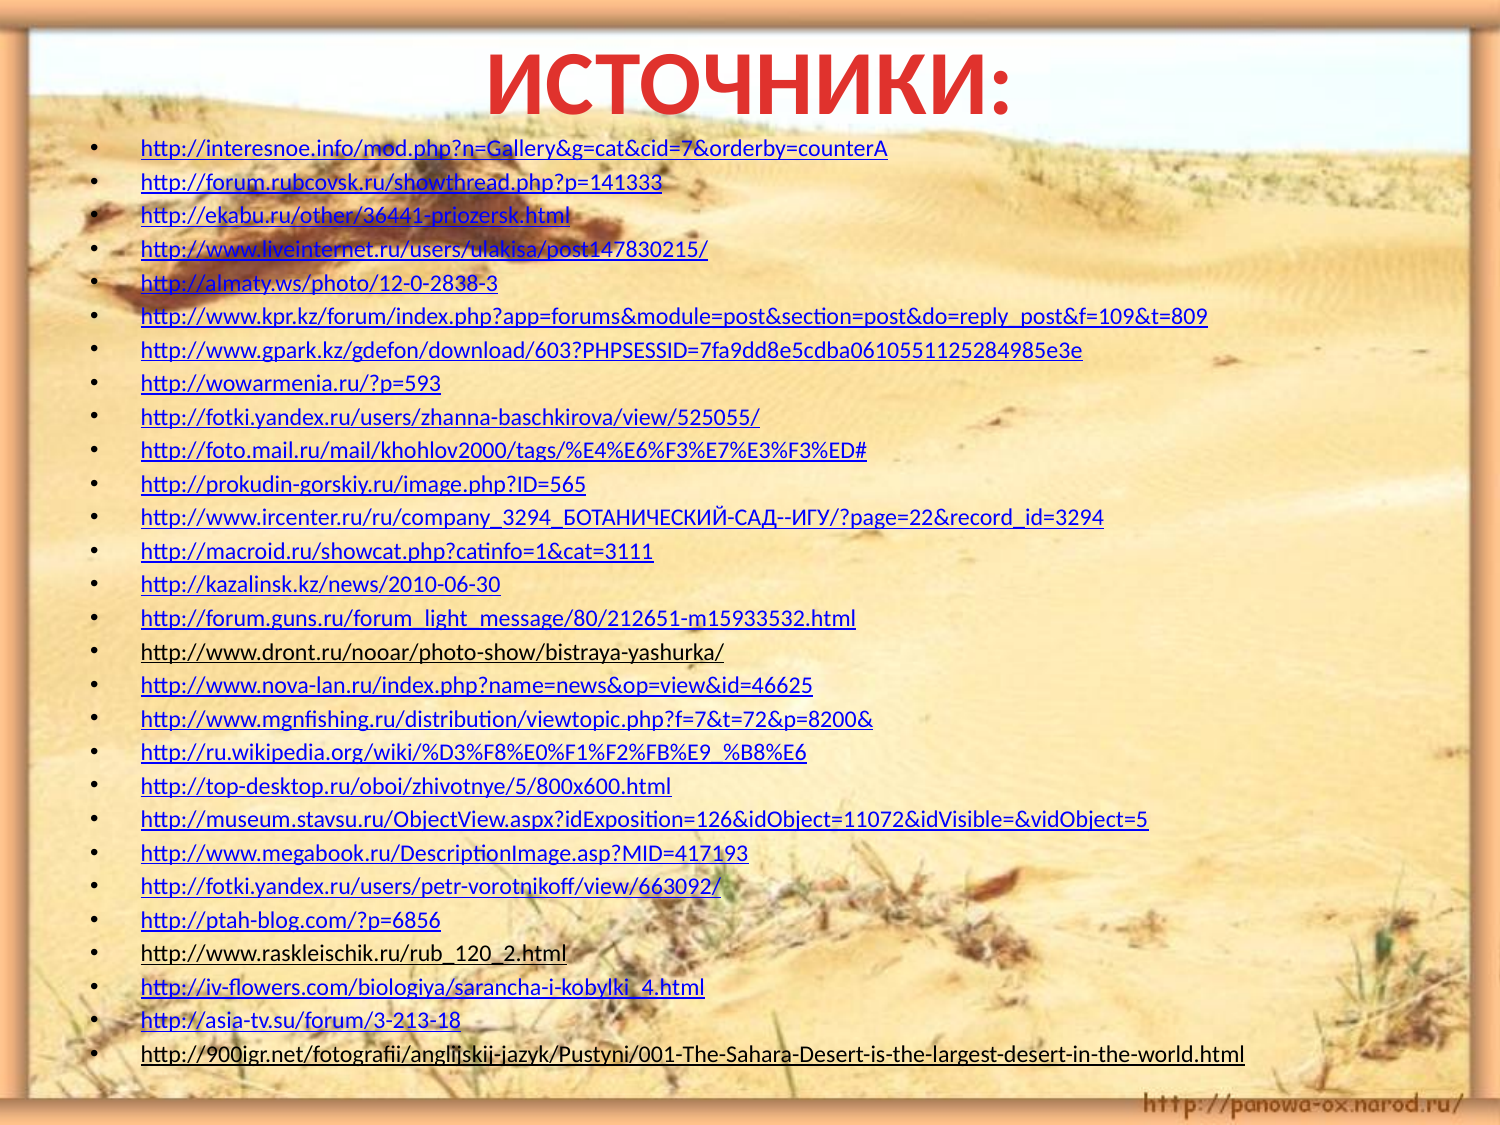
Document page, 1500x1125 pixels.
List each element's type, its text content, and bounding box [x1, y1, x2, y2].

title ИСТОЧНИКИ: [75, 0, 1425, 125]
list http://interesnoe.info/mod.php?n=Gallery&g=cat&cid=7&orderby=counterA http://forum.rubcovsk.ru/showthread.php?p=141333 http://ekabu.ru/other/36441-priozersk.html http://www.liveinternet.ru/users/ulakisa/post147830215/ http://almaty.ws/photo/12-0-2838-3 http://www.kpr.kz/forum/index.php?app=forums&module=post&section=post&do=reply_post&f=109&t=809 http://www.gpark.kz/gdefon/download/603?PHPSESSID=7fa9dd8e5cdba0610551125284985e3e http://wowarmenia.ru/?p=593 http://fotki.yandex.ru/users/zhanna-baschkirova/view/525055/ http://foto.mail.ru/mail/khohlov2000/tags/%E4%E6%F3%E7%E3%F3%ED# http://prokudin-gorskiy.ru/image.php?ID=565 http://www.ircenter.ru/ru/company_3294_БОТАНИЧЕСКИЙ-САД--ИГУ/?page=22&record_id=3294 http://macroid.ru/showcat.php?catinfo=1&cat=3111 http://kazalinsk.kz/news/2010-06-30 http://forum.guns.ru/forum_light_message/80/212651-m15933532.html http://www.dront.ru/nooar/photo-show/bistraya-yashurka/ http://www.nova-lan.ru/index.php?name=news&op=view&id=46625 http://www.mgnfishing.ru/distribution/viewtopic.php?f=7&t=72&p=8200& http://ru.wikipedia.org/wiki/%D3%F8%E0%F1%F2%FB%E9_%B8%E6 http://top-desktop.ru/oboi/zhivotnye/5/800x600.html http://museum.stavsu.ru/ObjectView.aspx?idExposition=126&idObject=11072&idVisible=&vidObject=5 http://www.megabook.ru/DescriptionImage.asp?MID=417193 http://fotki.yandex.ru/users/petr-vorotnikoff/view/663092/ http://ptah-blog.com/?p=6856 http://www.raskleischik.ru/rub_120_2.html http://iv-flowers.com/biologiya/sarancha-i-kobylki_4.html http://asia-tv.su/forum/3-213-18 http://900igr.net/fotografii/anglijskij-jazyk/Pustyni/001-The-Sahara-Desert-is-the-largest-desert-in-the-world.html [75, 125, 1425, 1094]
picture [0, 0, 1500, 1125]
